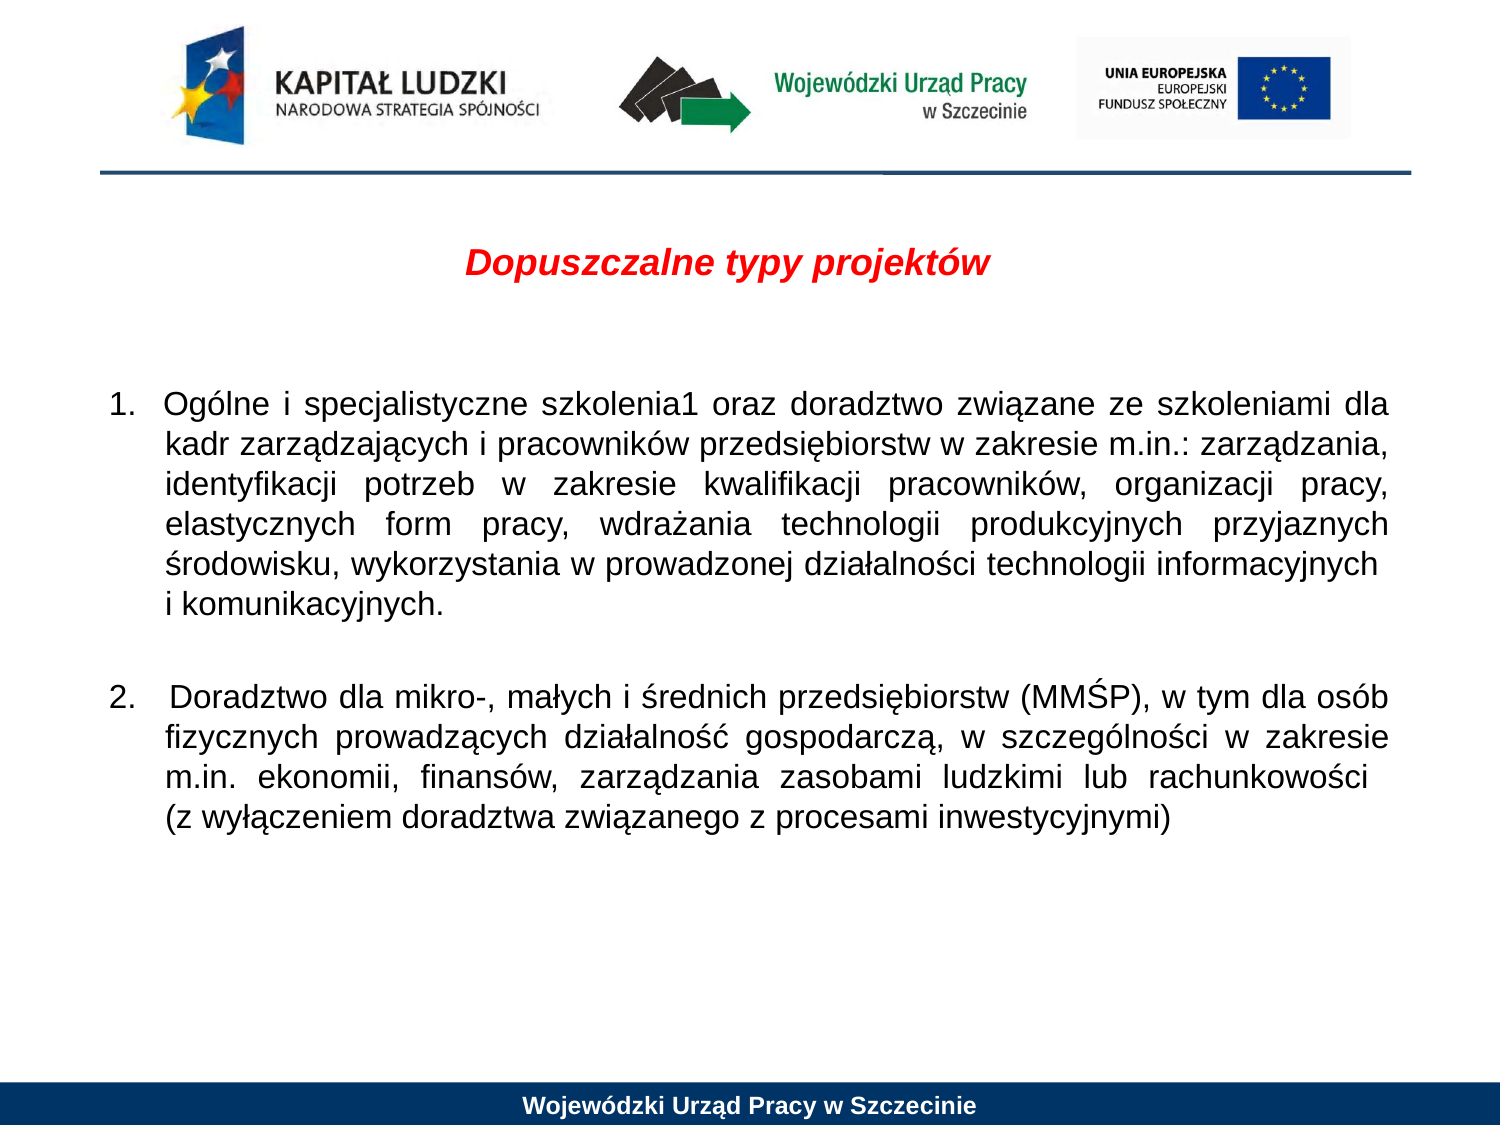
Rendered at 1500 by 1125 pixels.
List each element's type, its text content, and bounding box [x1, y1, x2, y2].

picture [159, 24, 1353, 149]
list Dopuszczalne typy projektów 1. Ogólne i specjalistyczne szkolenia1 oraz doradztwo związane ze szkoleniami dla kadr zarządzających i pracowników przedsiębiorstw w zakresie m.in.: zarządzania, identyfikacji potrzeb w zakresie kwalifikacji pracowników, organizacji pracy, elastycznych form pracy, wdrażania technologii produkcyjnych przyjaznych środowisku, wykorzystania w prowadzonej działalności technologii informacyjnych i komunikacyjnych. 2. Doradztwo dla mikro-, małych i średnich przedsiębiorstw (MMŚP), w tym dla osób fizycznych prowadzących działalność gospodarczą, w szczególności w zakresie m.in. ekonomii, finansów, zarządzania zasobami ludzkimi lub rachunkowości (z wyłączeniem doradztwa związanego z procesami inwestycyjnymi) [93, 187, 1407, 1006]
